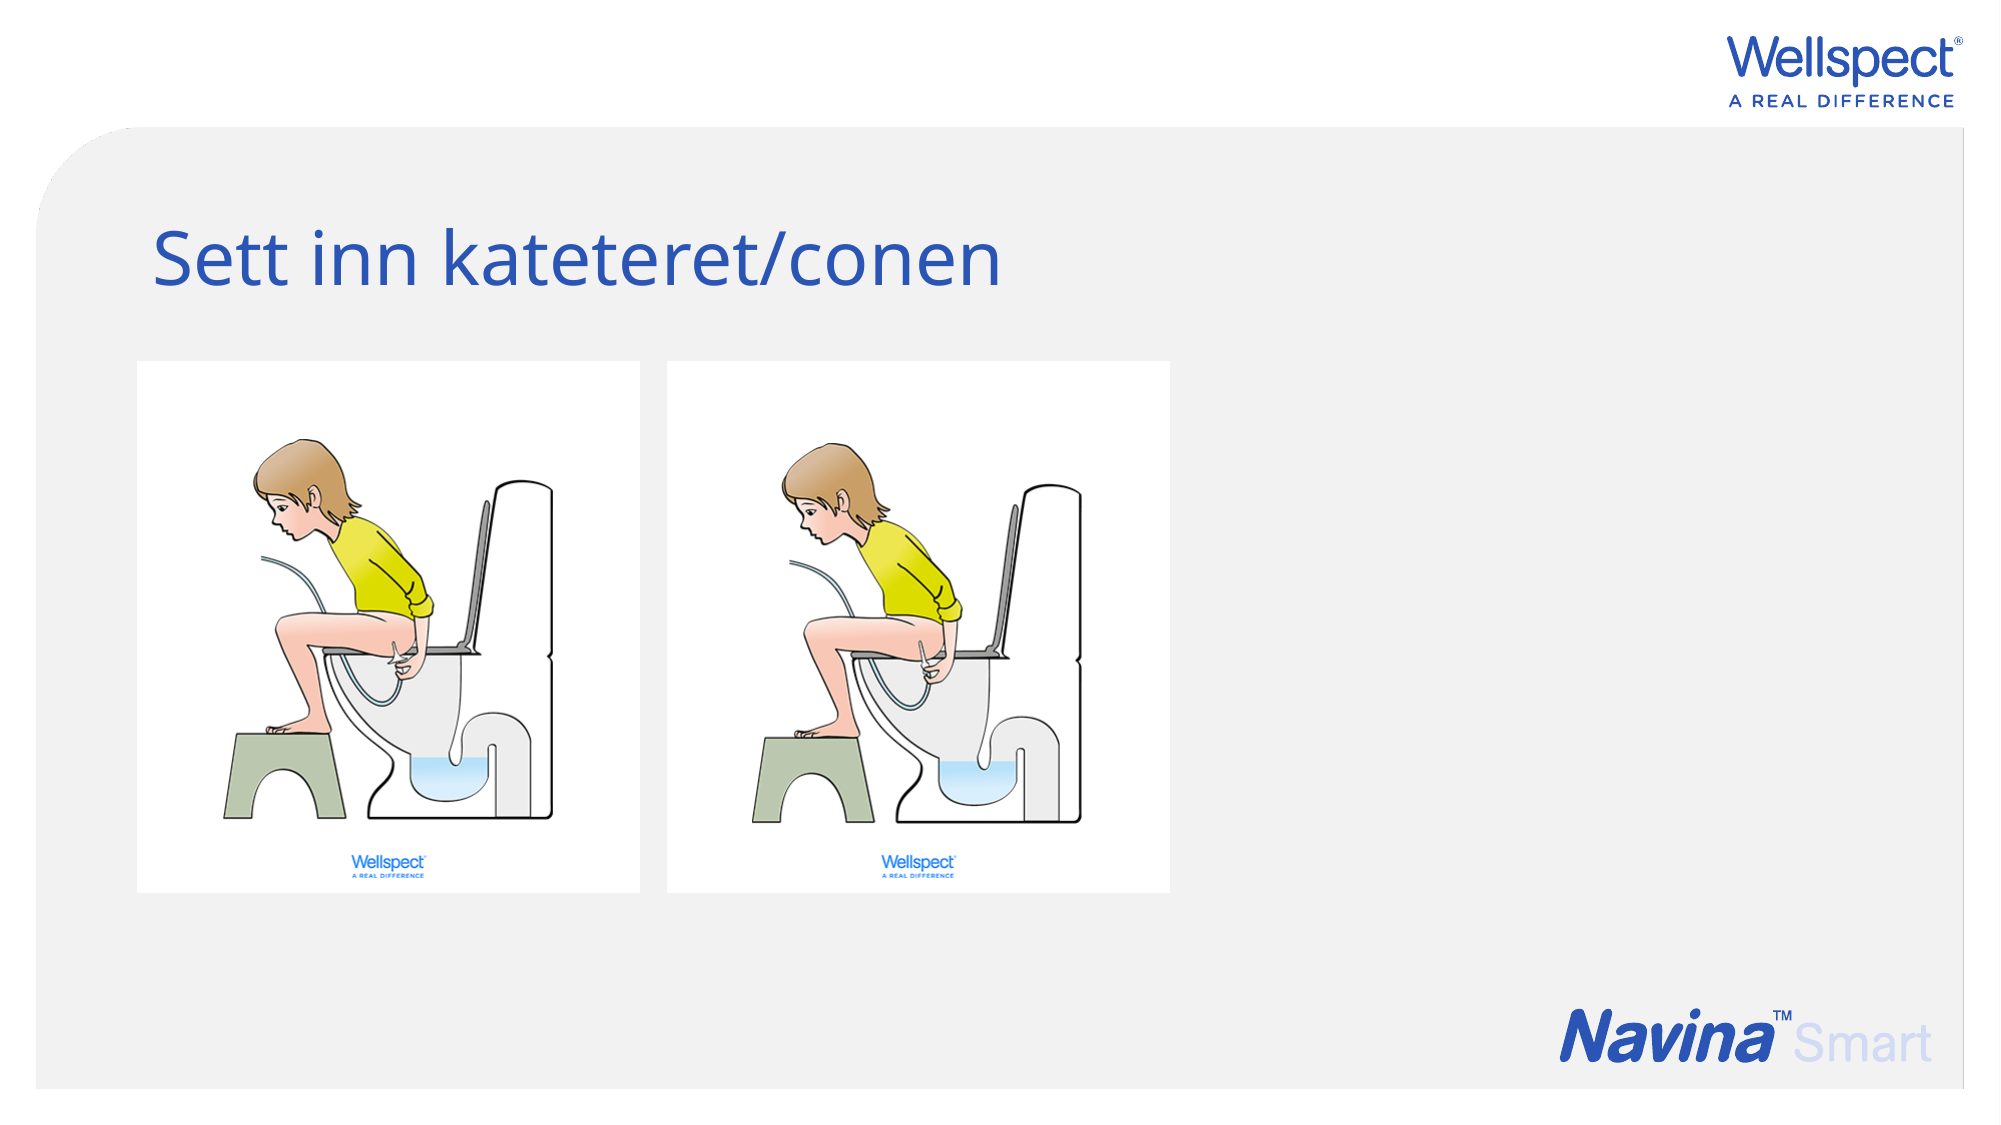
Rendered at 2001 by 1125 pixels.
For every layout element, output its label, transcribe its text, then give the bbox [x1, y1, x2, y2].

picture [0, 0, 2000, 1125]
title Sett inn kateteret/conen [137, 160, 1863, 362]
